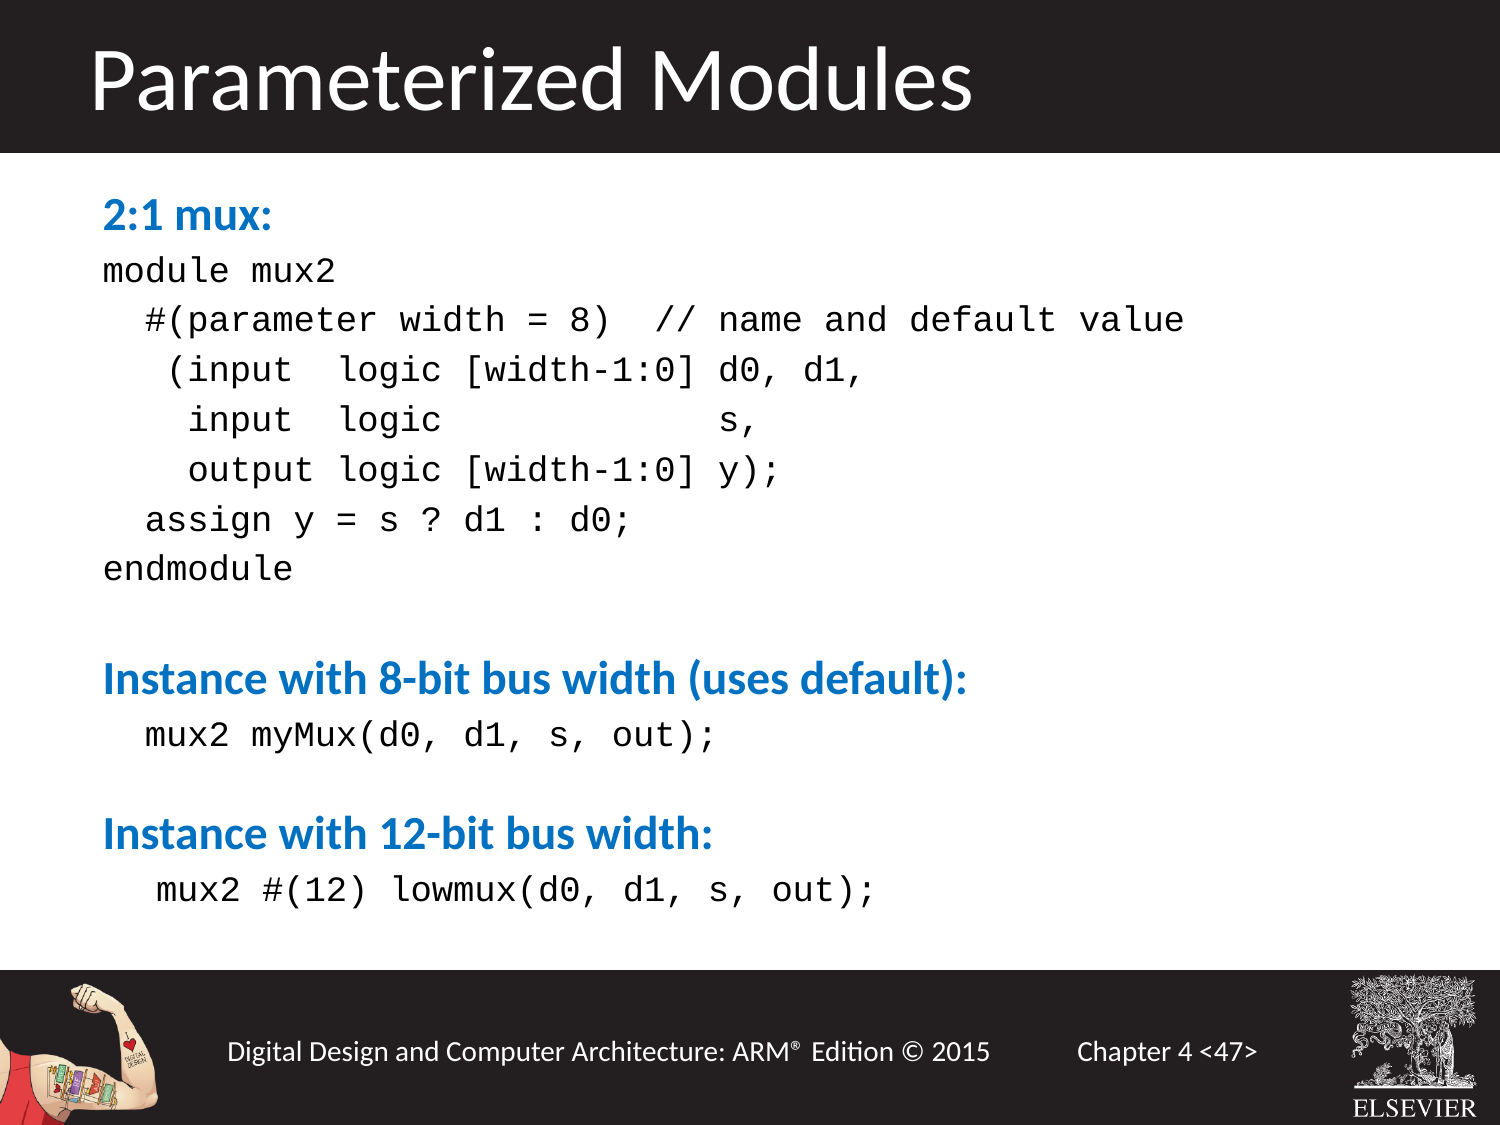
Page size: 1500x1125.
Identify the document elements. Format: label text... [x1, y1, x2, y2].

list 2:1 mux: module mux2 #(parameter width = 8) // name and default value (input logic [width-1:0] d0, d1, input logic s, output logic [width-1:0] y); assign y = s ? d1 : d0; endmodule Instance with 8-bit bus width (uses default): mux2 myMux(d0, d1, s, out); Instance with 12-bit bus width: mux2 #(12) lowmux(d0, d1, s, out); [87, 174, 1438, 918]
picture [1350, 974, 1477, 1117]
text_box Parameterized Modules [75, 11, 1375, 136]
picture [0, 979, 163, 1125]
text_box [87, 918, 1413, 1025]
